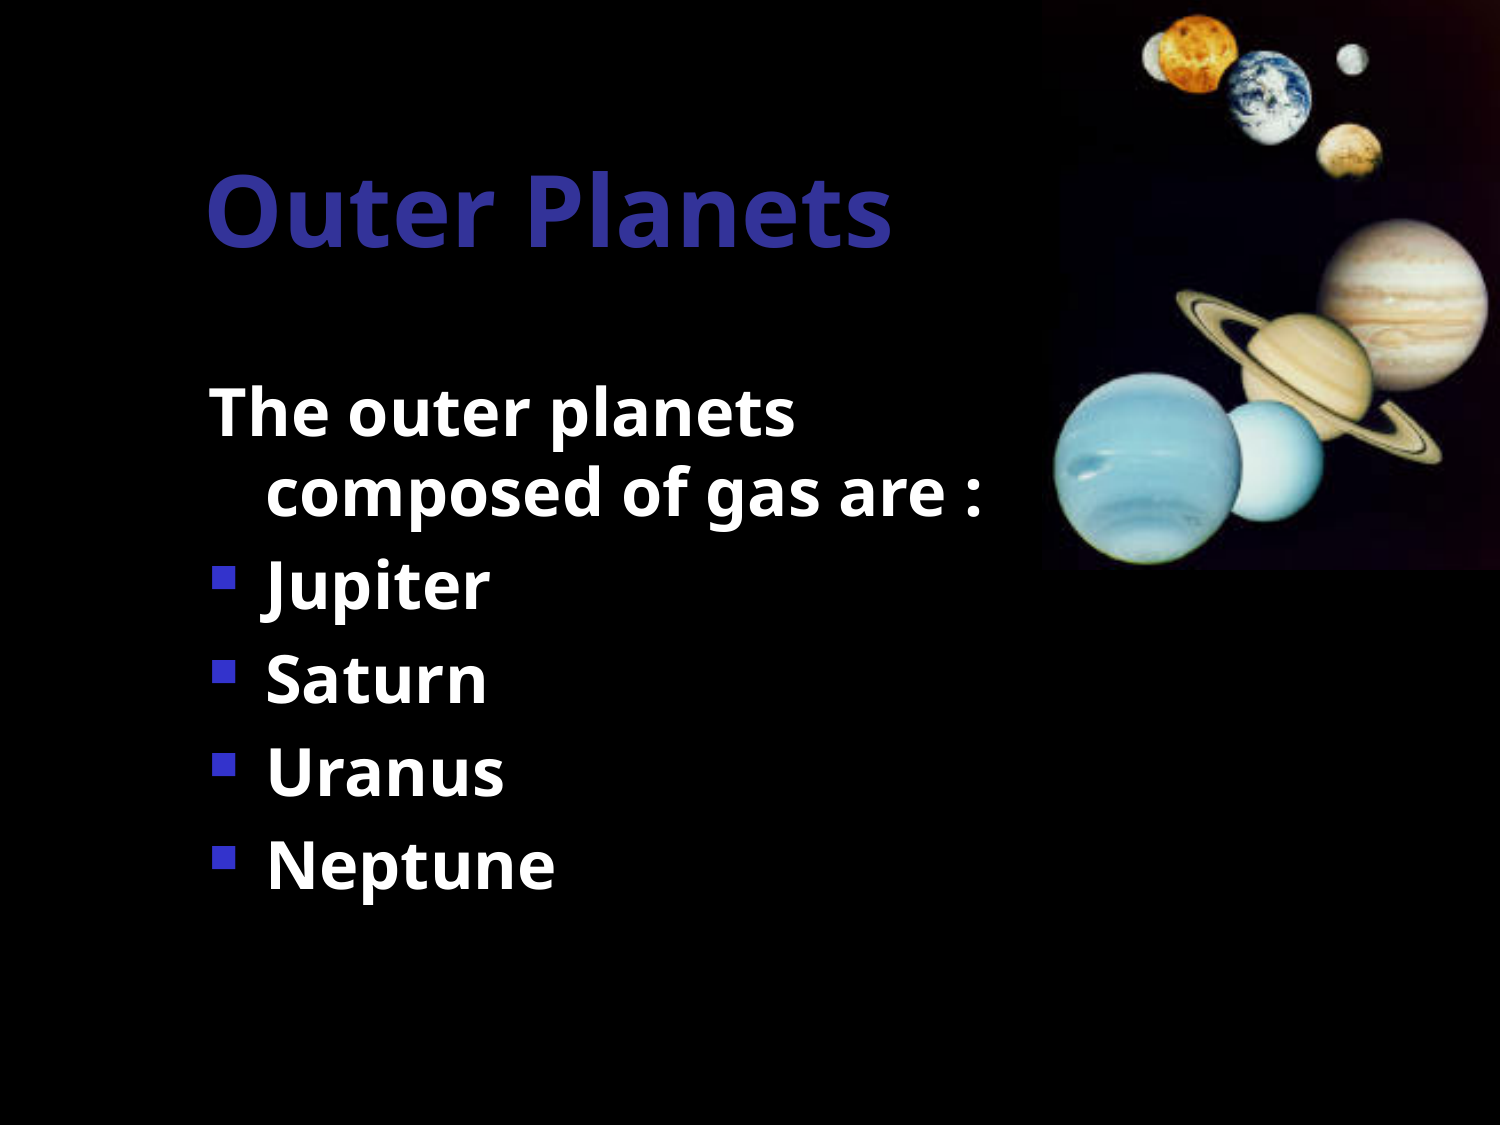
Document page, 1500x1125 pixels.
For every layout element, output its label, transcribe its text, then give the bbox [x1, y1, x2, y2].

title Outer Planets [188, 34, 1037, 276]
list The outer planets composed of gas are : Jupiter Saturn Uranus Neptune [193, 362, 1026, 1007]
picture [1042, 0, 1500, 570]
